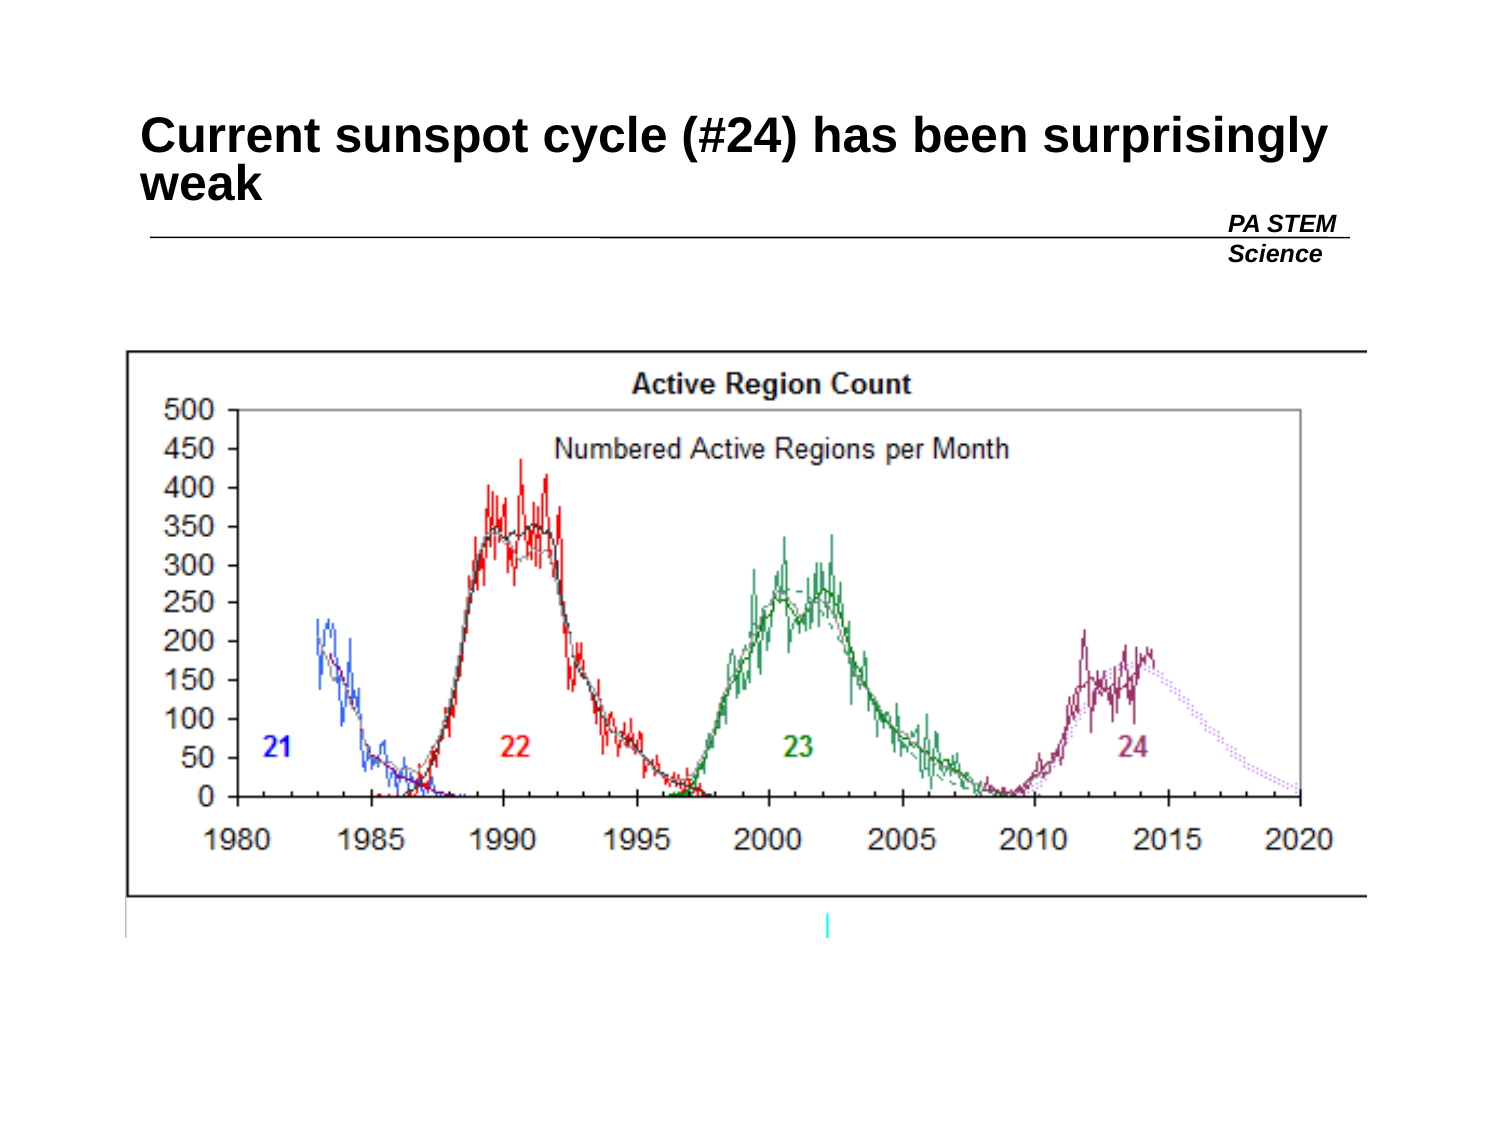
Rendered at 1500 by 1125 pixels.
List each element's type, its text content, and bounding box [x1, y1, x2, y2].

picture [124, 349, 1368, 938]
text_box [149, 199, 1353, 276]
title Current sunspot cycle (#24) has been surprisingly weak [124, 62, 1426, 263]
